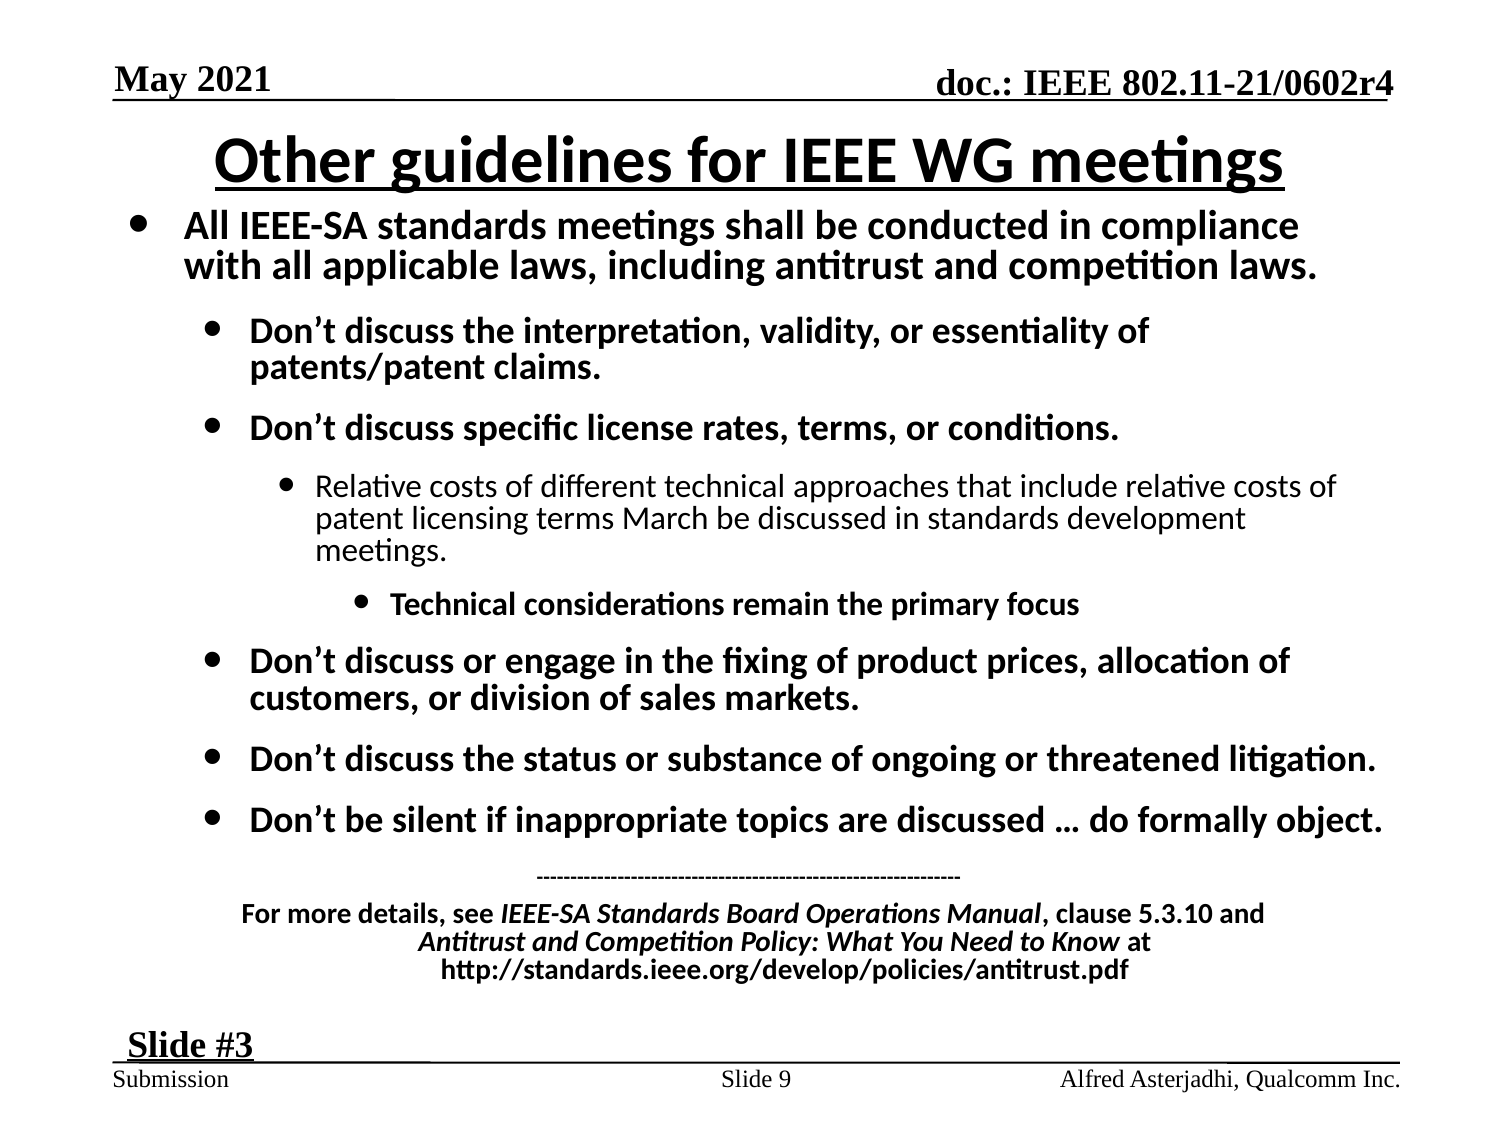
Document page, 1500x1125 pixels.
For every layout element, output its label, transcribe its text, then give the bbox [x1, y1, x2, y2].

text_box Slide #3 [112, 1012, 269, 1073]
title Other guidelines for IEEE WG meetings [112, 112, 1388, 199]
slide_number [114, 54, 493, 100]
list All IEEE-SA standards meetings shall be conducted in compliance with all applicable laws, including antitrust and competition laws. Don’t discuss the interpretation, validity, or essentiality of patents/patent claims. Don’t discuss specific license rates, terms, or conditions. Relative costs of different technical approaches that include relative costs of patent licensing terms March be discussed in standards development meetings. Technical considerations remain the primary focus Don’t discuss or engage in the fixing of product prices, allocation of customers, or division of sales markets. Don’t discuss the status or substance of ongoing or threatened litigation. Don’t be silent if inappropriate topics are discussed … do formally object. --------------------------------------------------------------- For more details, see IEEE-SA Standards Board Operations Manual, clause 5.3.10 and Antitrust and Competition Policy: What You Need to Know at http://standards.ieee.org/develop/policies/antitrust.pdf [112, 199, 1402, 1063]
slide_number Slide 9 [712, 1061, 800, 1123]
footer Alfred Asterjadhi, Qualcomm Inc. [878, 1061, 1402, 1093]
